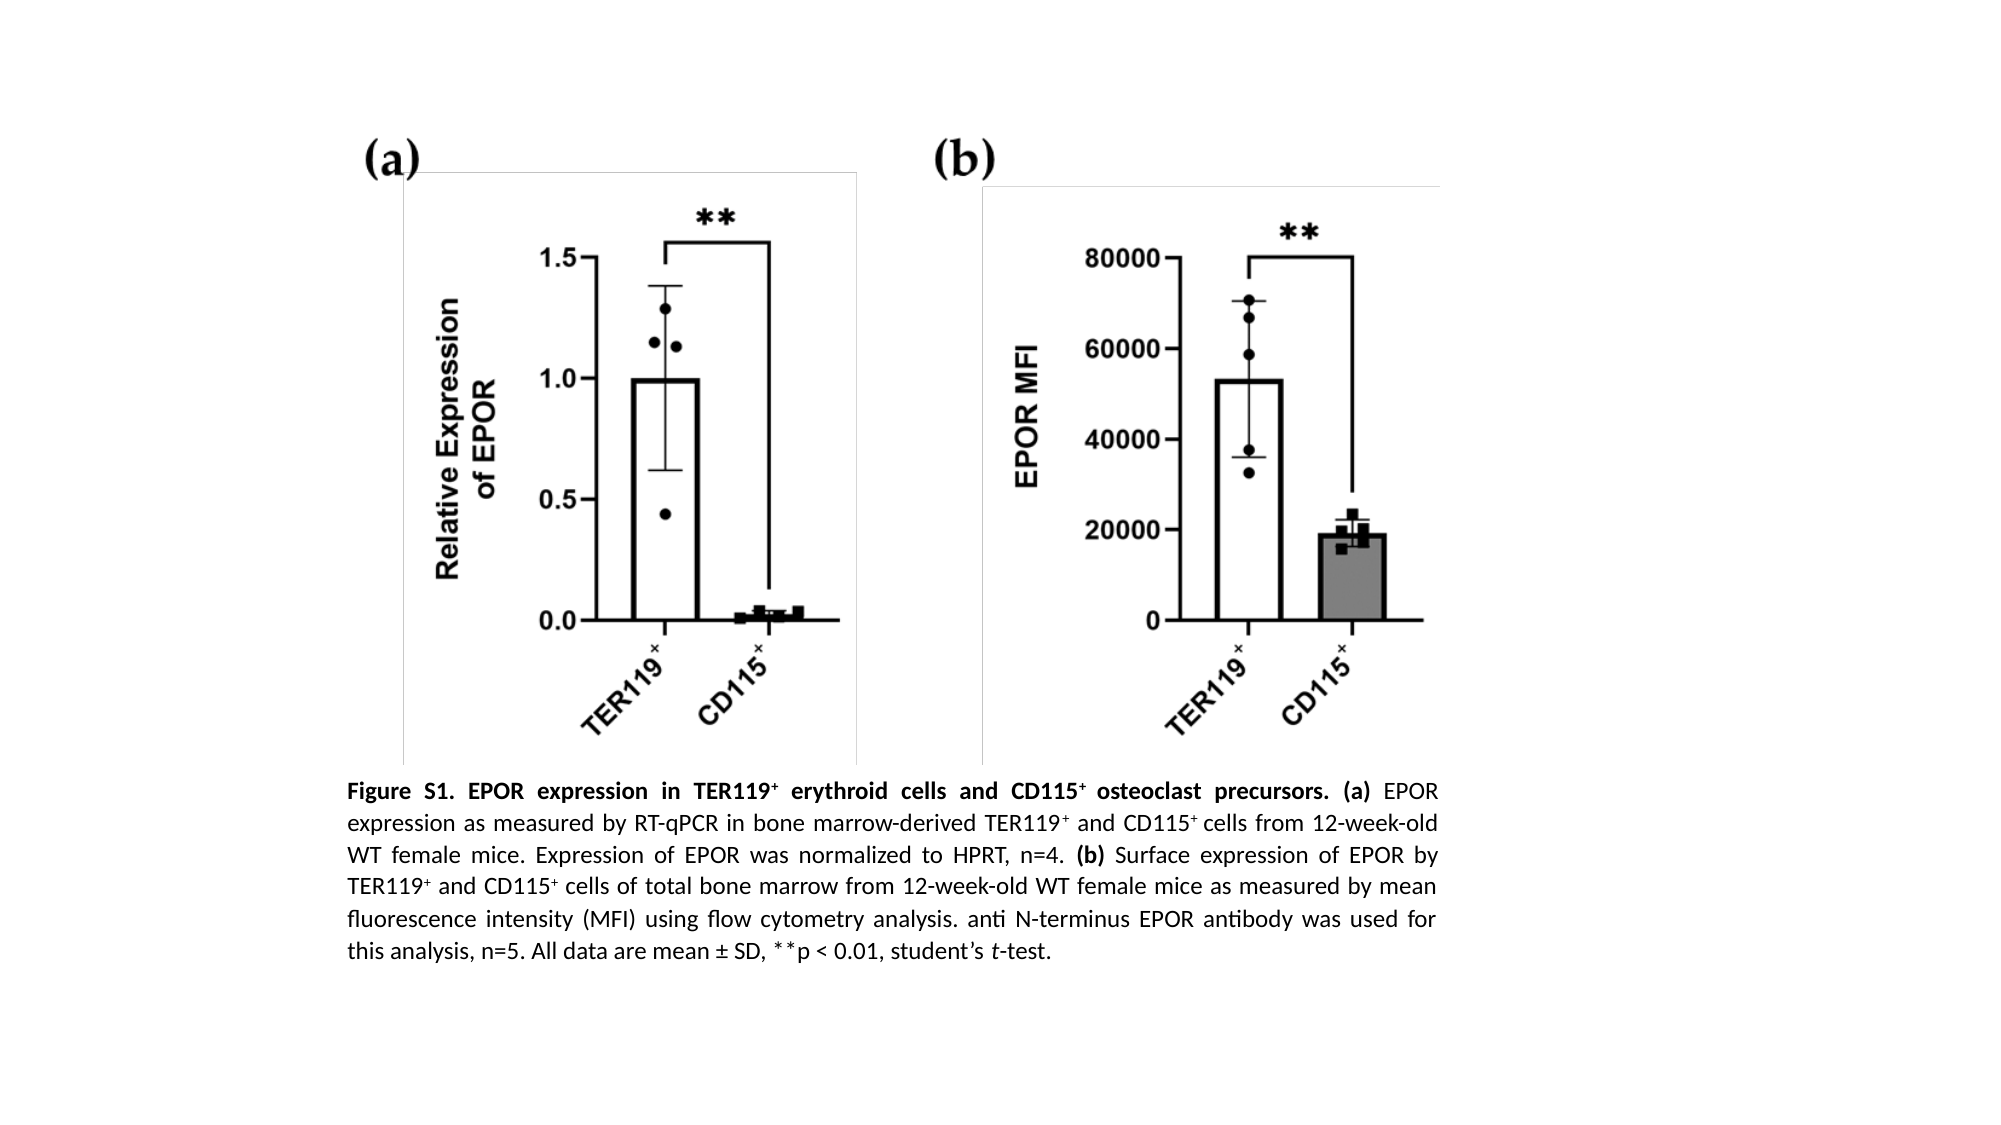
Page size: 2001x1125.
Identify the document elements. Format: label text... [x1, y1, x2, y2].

picture [332, 112, 1440, 765]
text_box Figure S1. EPOR expression in TER119+ erythroid cells and CD115+ osteoclast precursors. (a) EPOR expression as measured by RT-qPCR in bone marrow-derived TER119+ and CD115+ cells from 12-week-old WT female mice. Expression of EPOR was normalized to HPRT, n=4. (b) Surface expression of EPOR by TER119+ and CD115+ cells of total bone marrow from 12-week-old WT female mice as measured by mean fluorescence intensity (MFI) using flow cytometry analysis. anti N-terminus EPOR antibody was used for this analysis, n=5. All data are mean ± SD, **p < 0.01, student’s t-test. [332, 764, 1454, 972]
